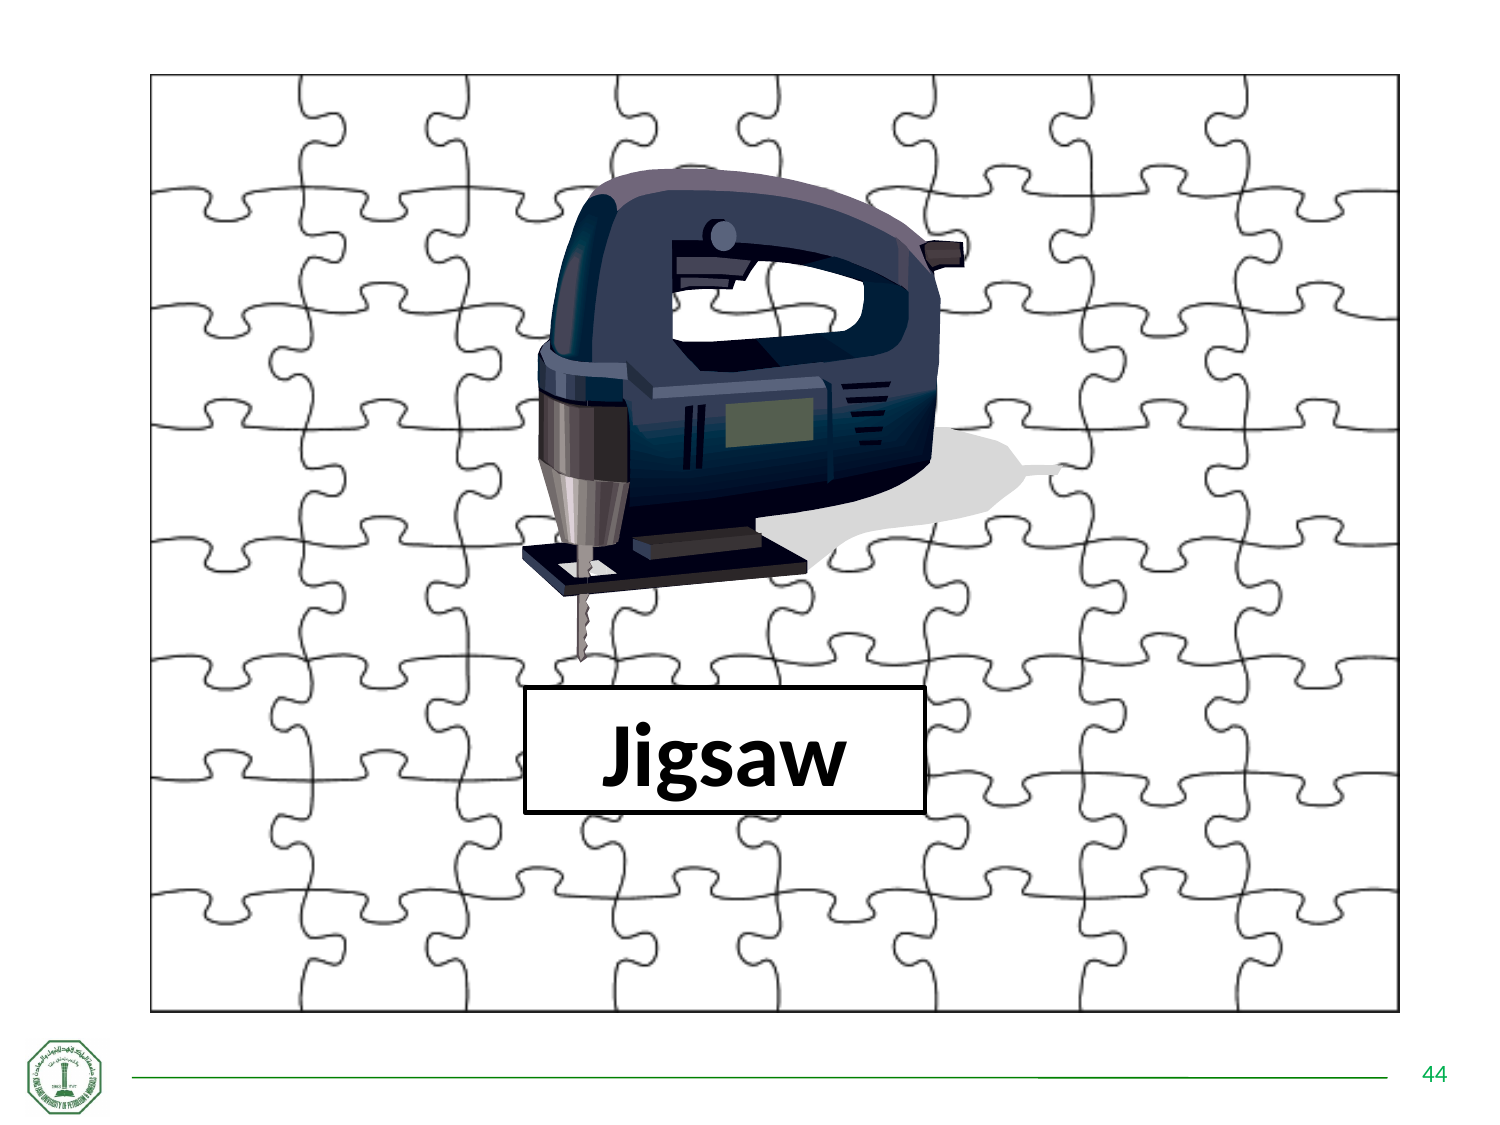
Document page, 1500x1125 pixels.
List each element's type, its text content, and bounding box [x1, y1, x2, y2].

picture [149, 74, 1400, 1014]
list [522, 161, 1064, 663]
picture [25, 1038, 110, 1117]
slide_number 44 [1387, 1042, 1463, 1103]
